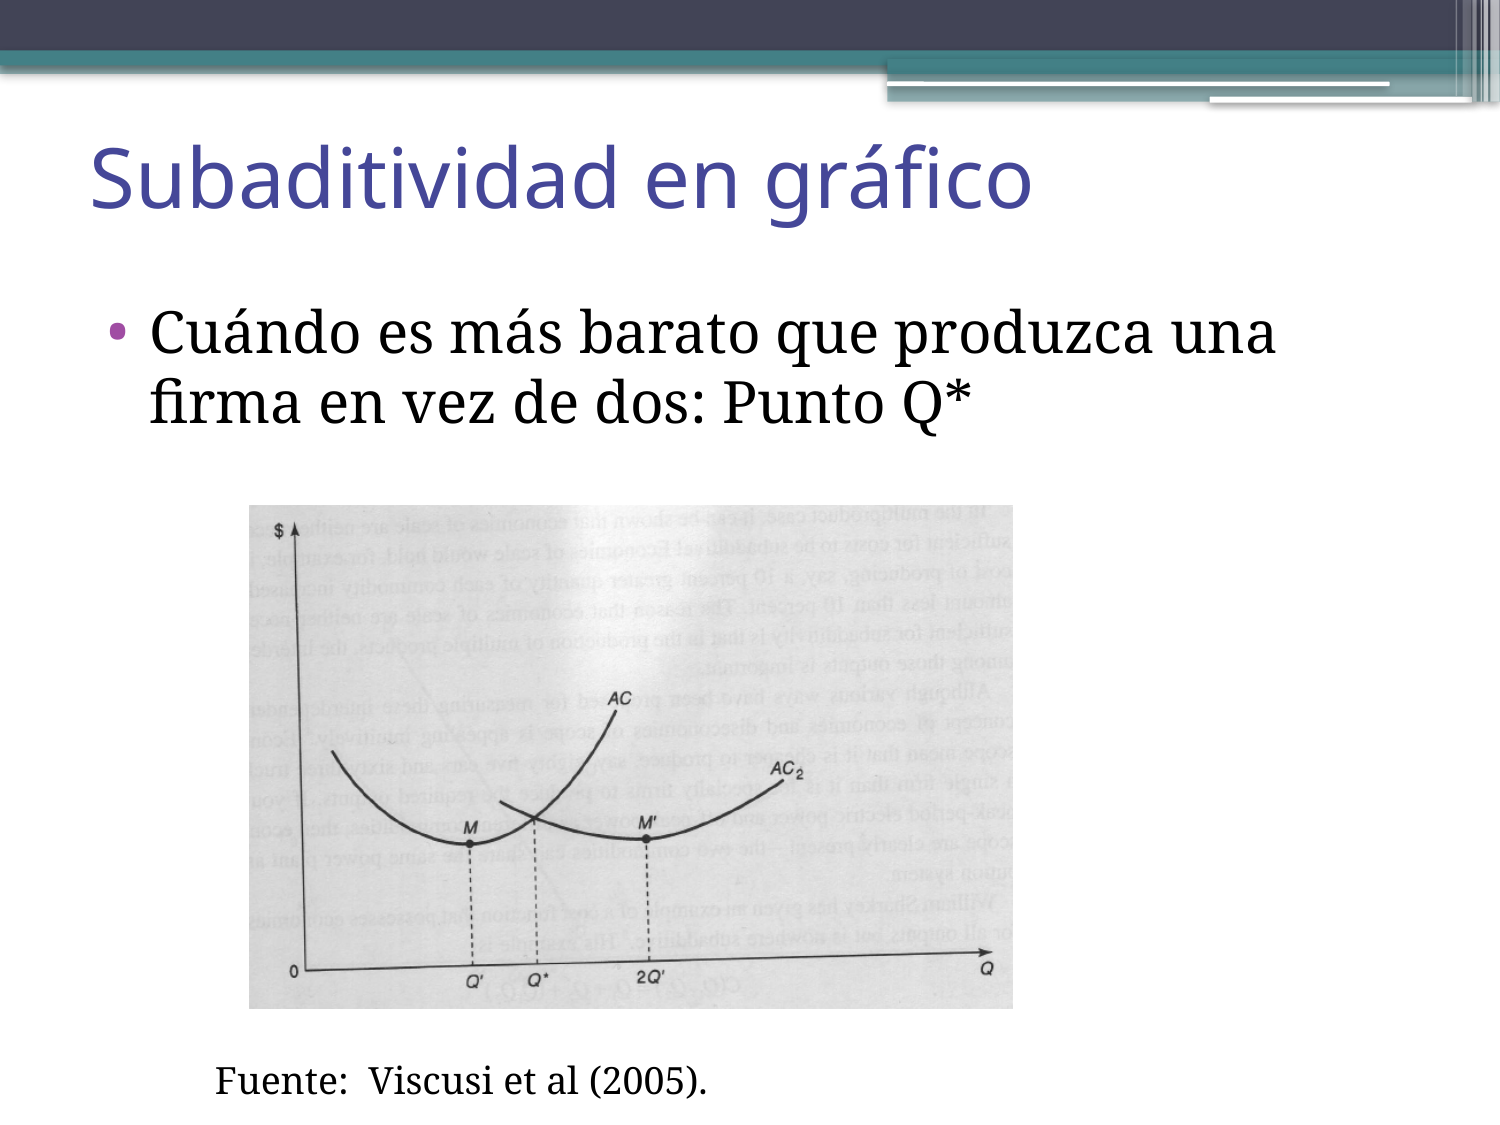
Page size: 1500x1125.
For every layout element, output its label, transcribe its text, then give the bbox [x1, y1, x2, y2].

title Subaditividad en gráfico [75, 87, 1425, 263]
text_box Fuente: Viscusi et al (2005). [199, 1049, 888, 1110]
list Cuándo es más barato que produzca una firma en vez de dos: Punto Q* [75, 287, 1425, 1004]
picture [249, 505, 1013, 1010]
